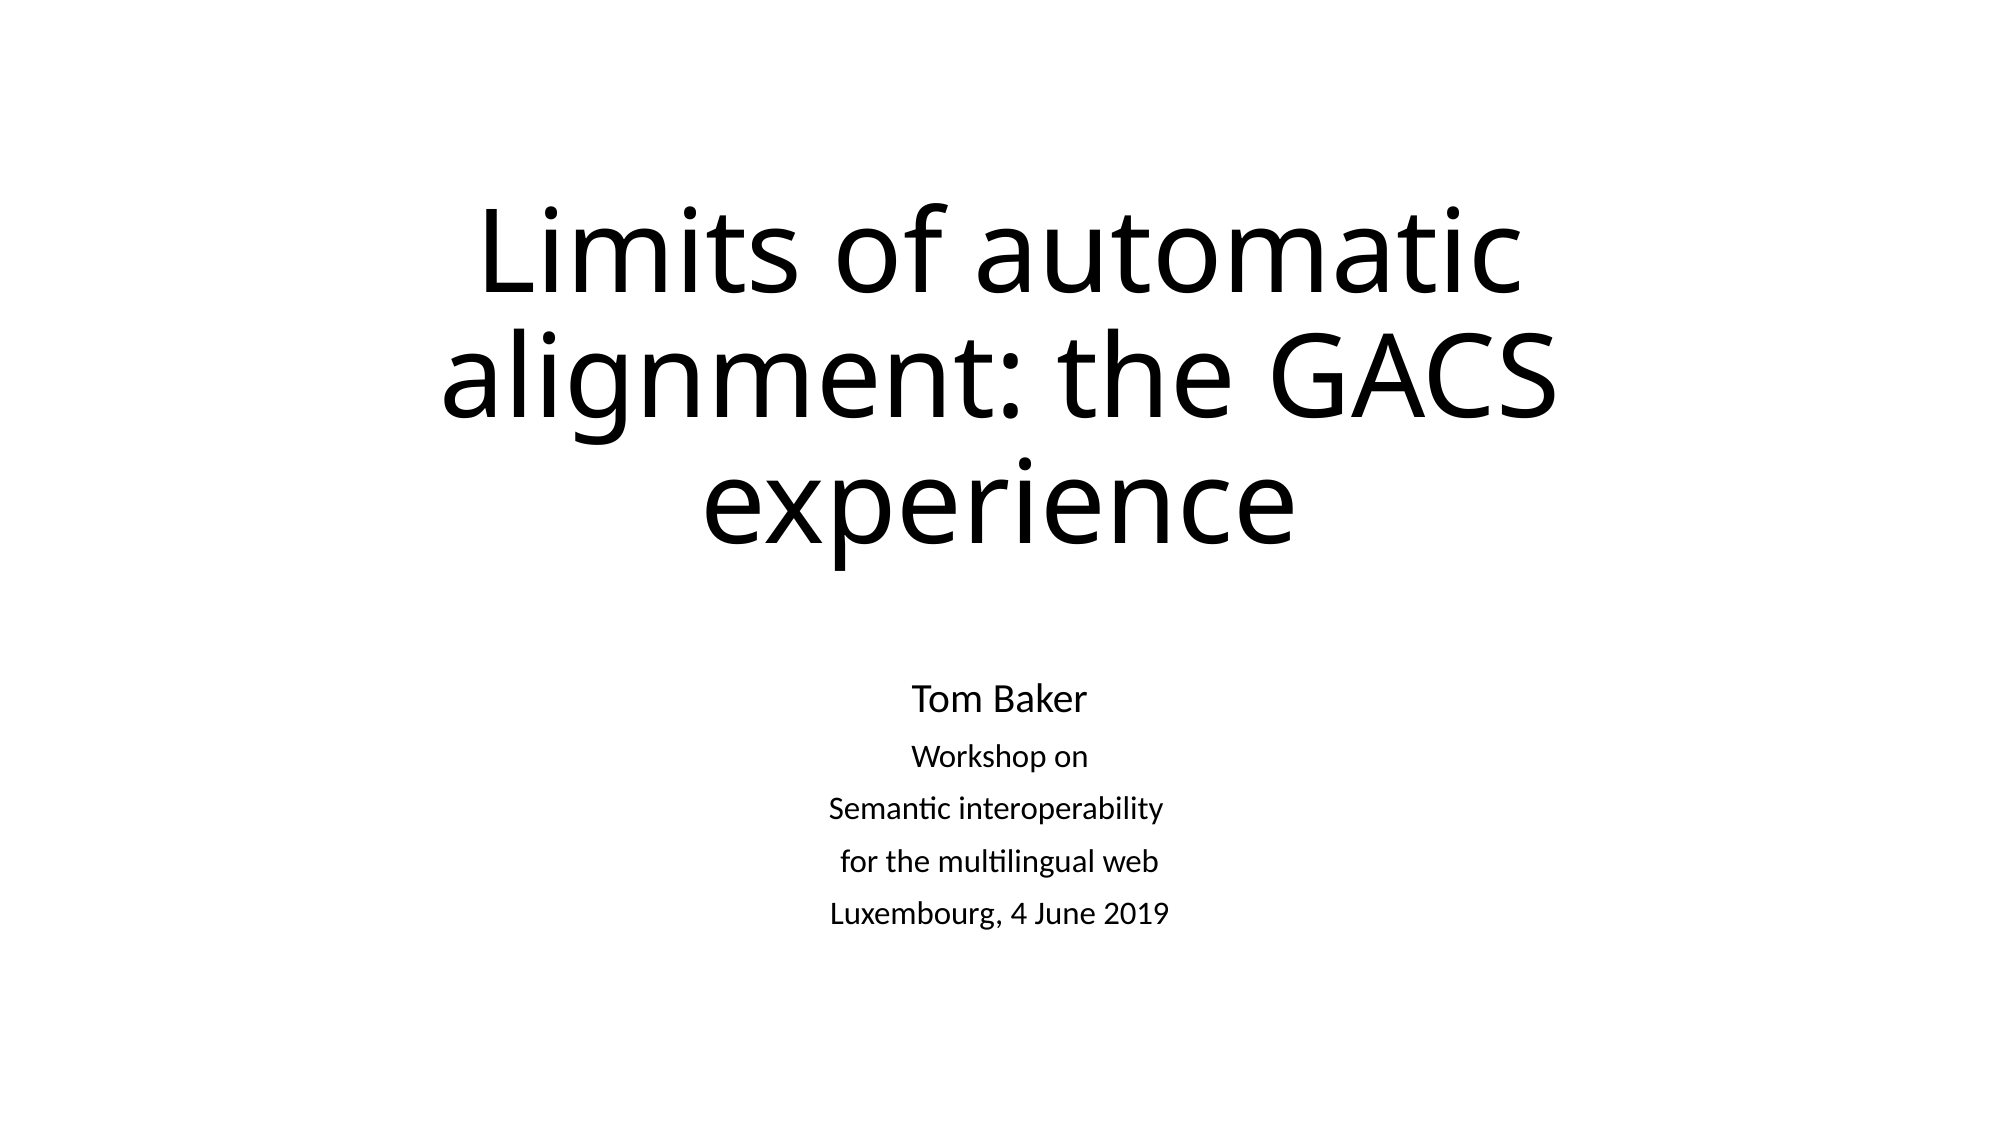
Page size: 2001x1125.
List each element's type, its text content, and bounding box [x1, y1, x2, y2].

subtitle Tom Baker Workshop on Semantic interoperability for the multilingual web Luxembourg, 4 June 2019 [249, 669, 1750, 941]
title Limits of automatic alignment: the GACS experience [249, 184, 1750, 576]
